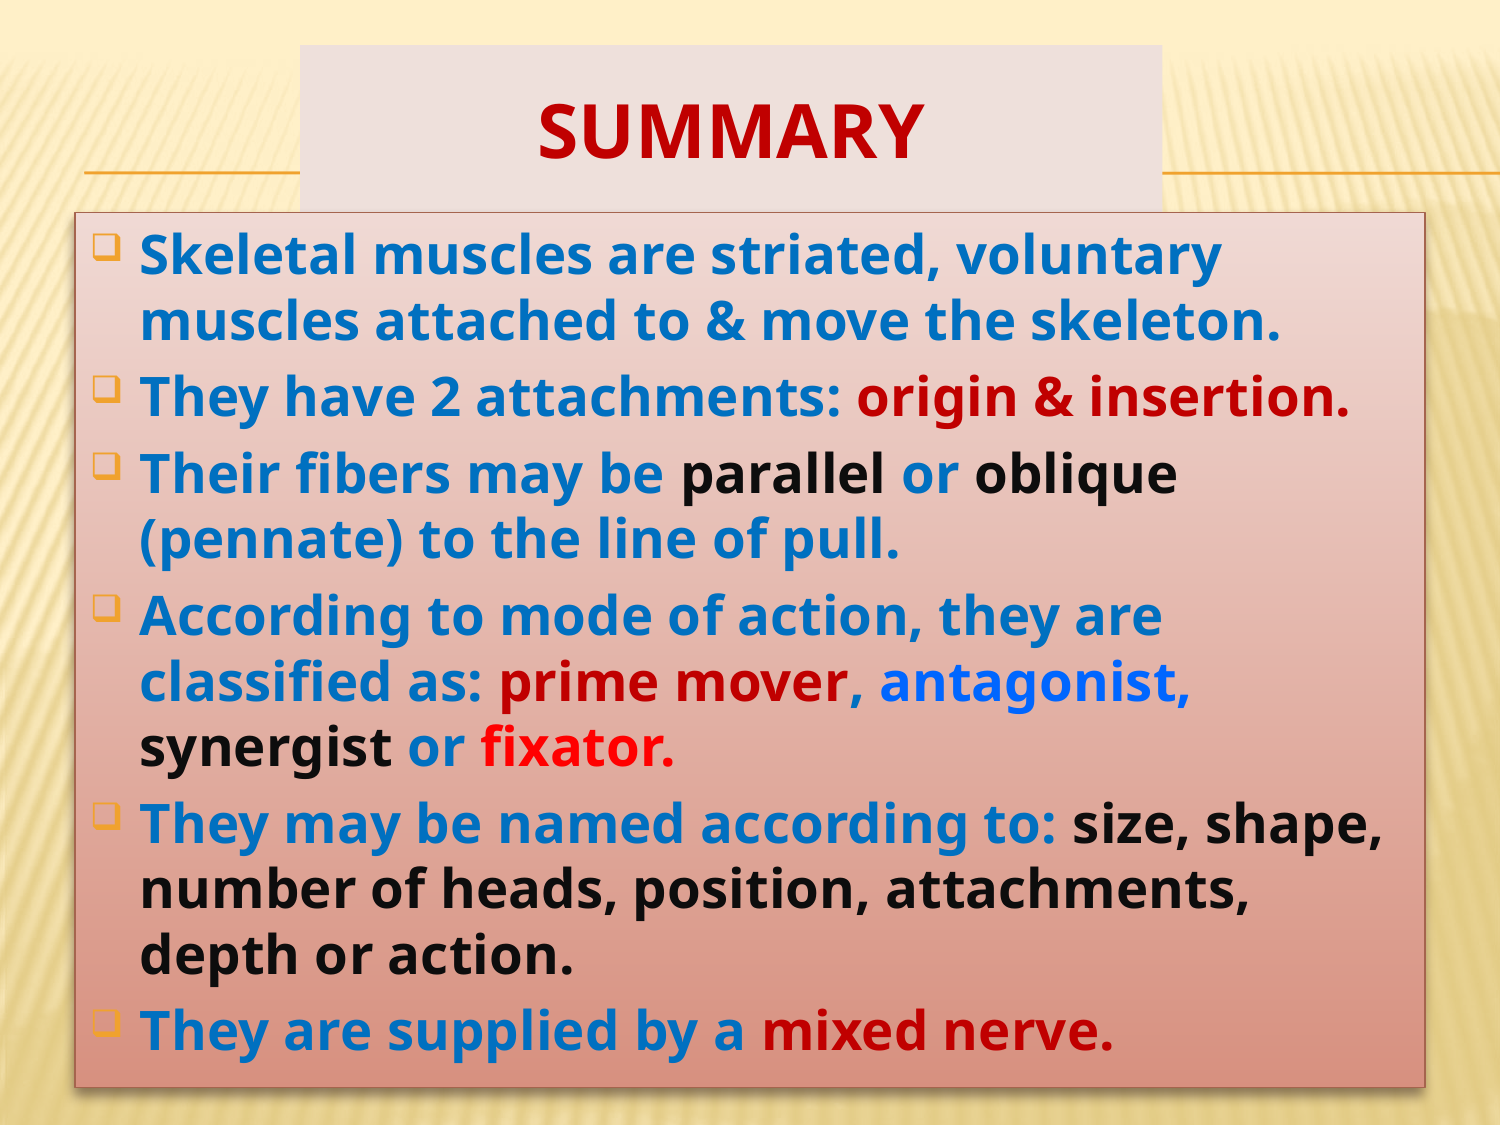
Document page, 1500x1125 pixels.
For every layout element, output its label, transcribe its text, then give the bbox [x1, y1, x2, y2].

title SUMMARY [300, 45, 1163, 211]
list Skeletal muscles are striated, voluntary muscles attached to & move the skeleton. They have 2 attachments: origin & insertion. Their fibers may be parallel or oblique (pennate) to the line of pull. According to mode of action, they are classified as: prime mover, antagonist, synergist or fixator. They may be named according to: size, shape, number of heads, position, attachments, depth or action. They are supplied by a mixed nerve. [74, 212, 1426, 1088]
